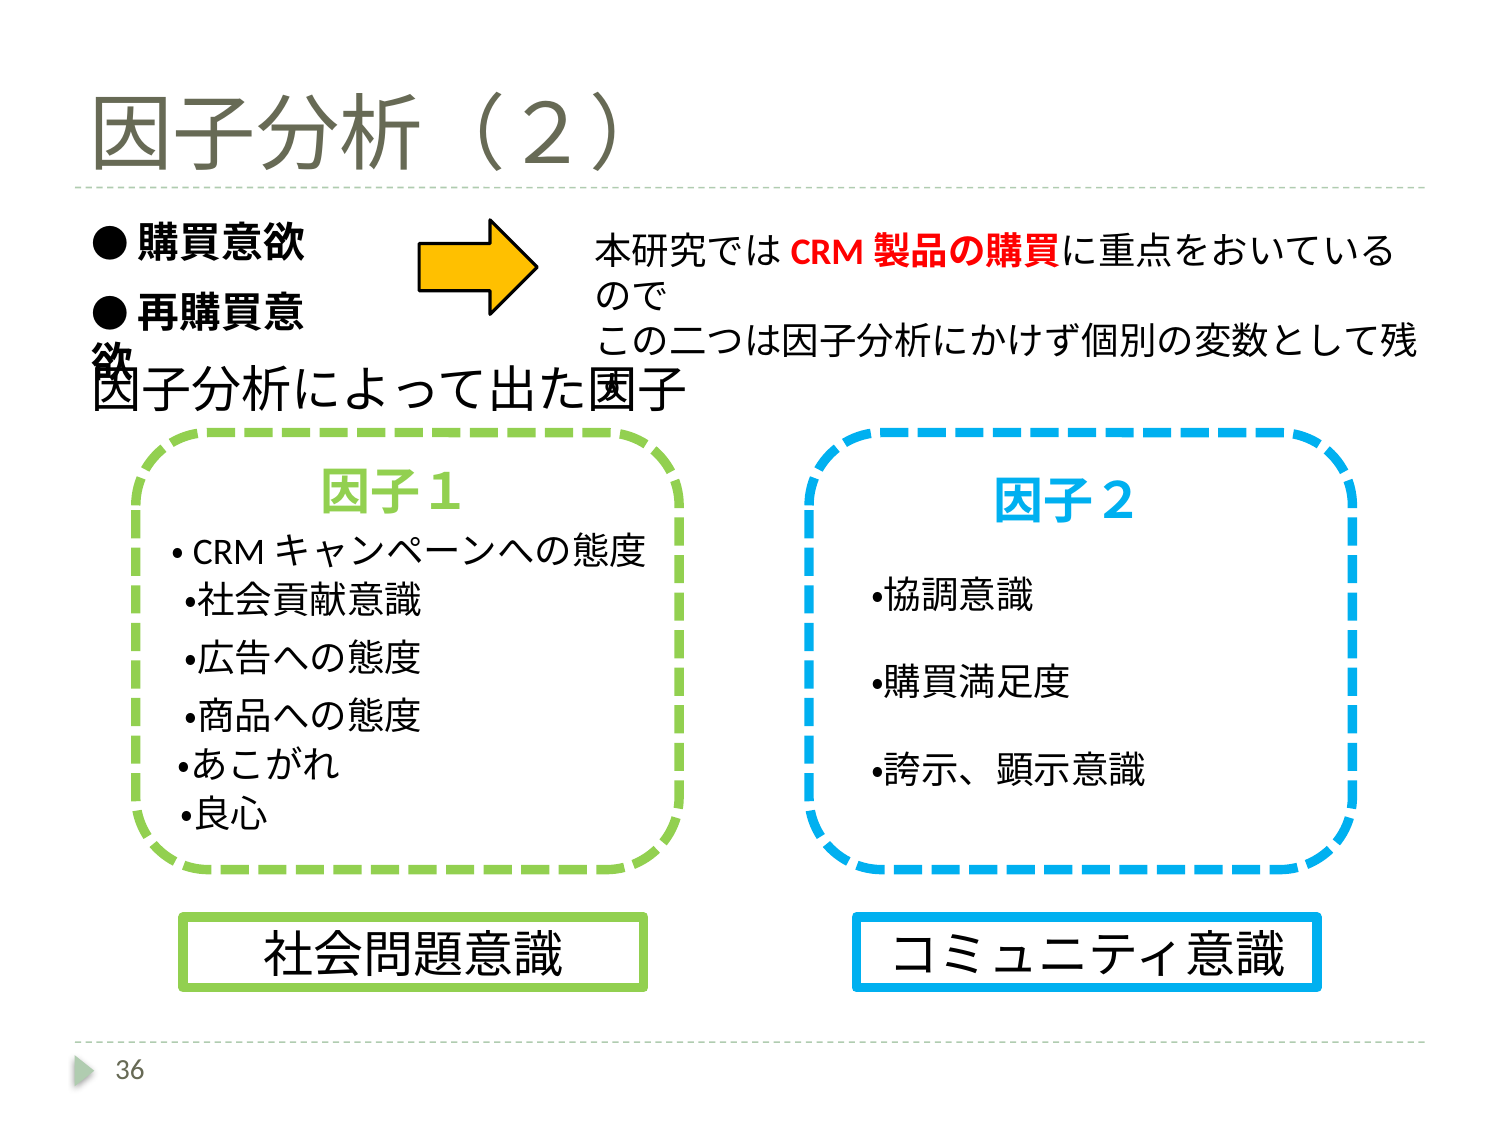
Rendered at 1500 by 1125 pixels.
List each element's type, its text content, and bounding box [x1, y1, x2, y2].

text_box コミュニティ意識 [855, 915, 1318, 989]
text_box ●購買意欲 [76, 208, 349, 273]
text_box 本研究ではCRM製品の購買に重点をおいているので この二つは因子分析にかけず個別の変数として残す [579, 219, 1447, 415]
slide_number 36 [100, 1042, 426, 1103]
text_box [135, 432, 680, 870]
title 因子分析（２） [75, 24, 1425, 188]
text_box ●再購買意欲 [76, 278, 361, 394]
text_box 因子分析によって出た因子 [76, 349, 703, 425]
text_box [417, 218, 539, 316]
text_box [808, 432, 1353, 870]
text_box 社会問題意識 [181, 915, 645, 989]
